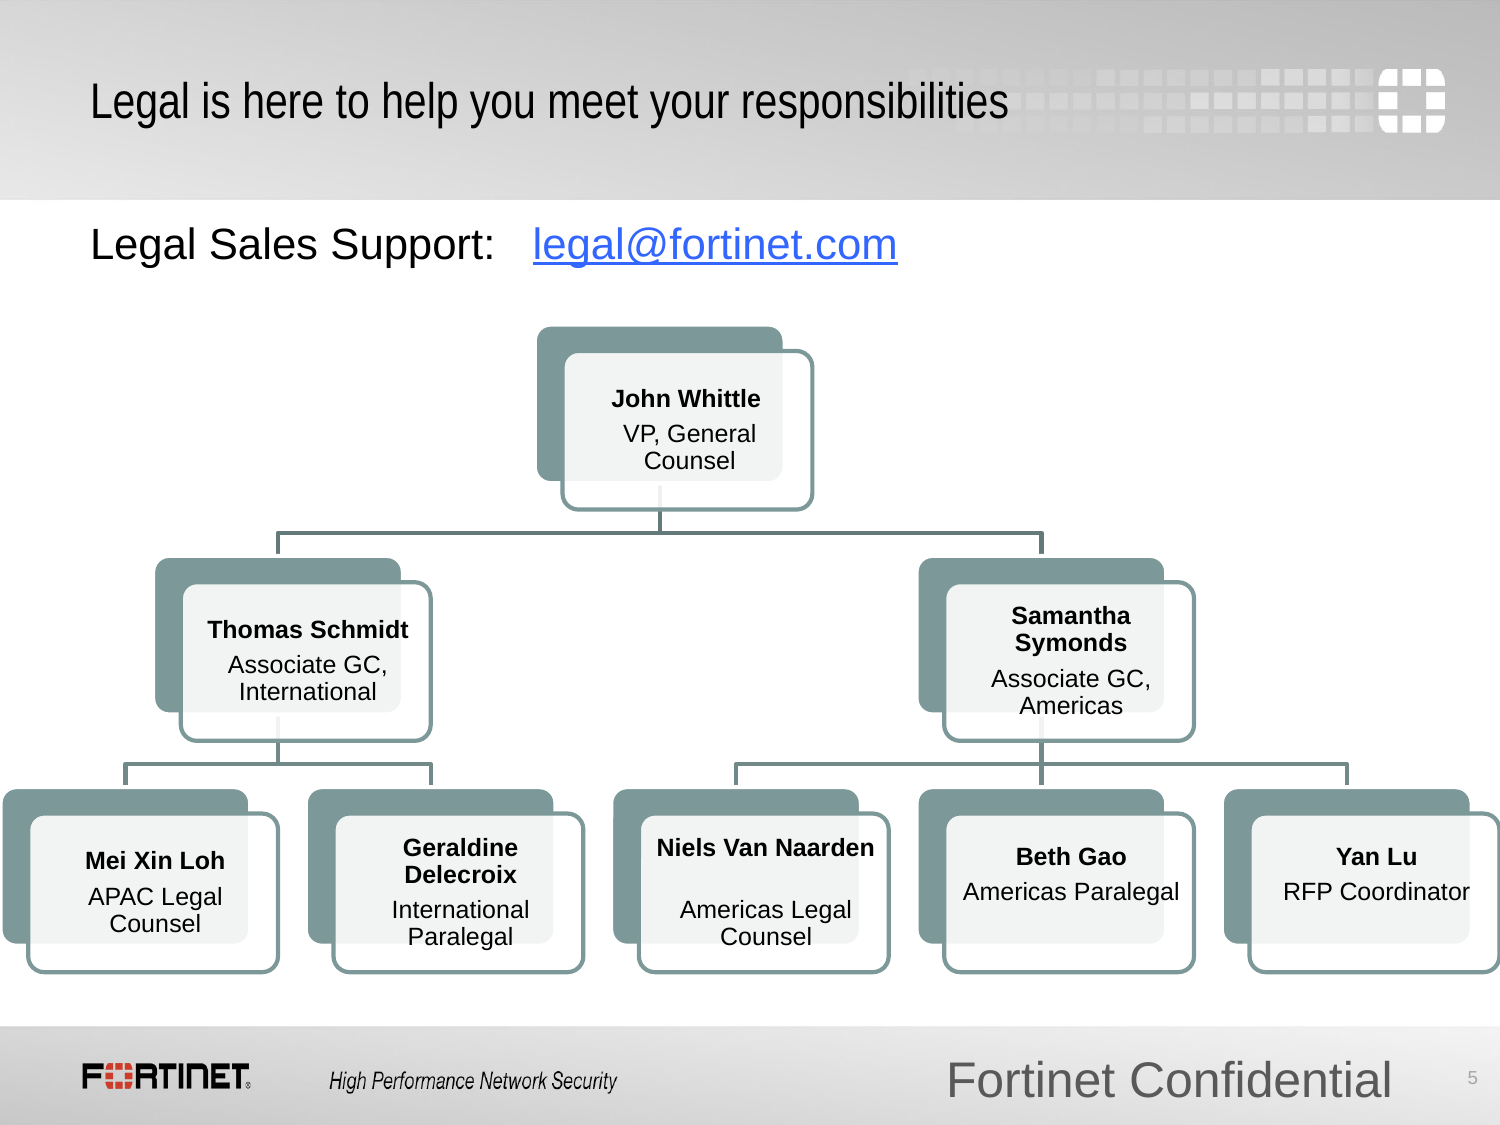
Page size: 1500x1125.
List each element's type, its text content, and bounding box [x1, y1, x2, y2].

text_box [0, 281, 1500, 1016]
picture [0, 0, 1500, 281]
list Legal Sales Support: legal@fortinet.com [75, 208, 1425, 279]
picture [0, 1016, 1500, 1125]
slide_number Fortinet Confidential [931, 1040, 1453, 1087]
title Legal is here to help you meet your responsibilities [75, 4, 1370, 200]
